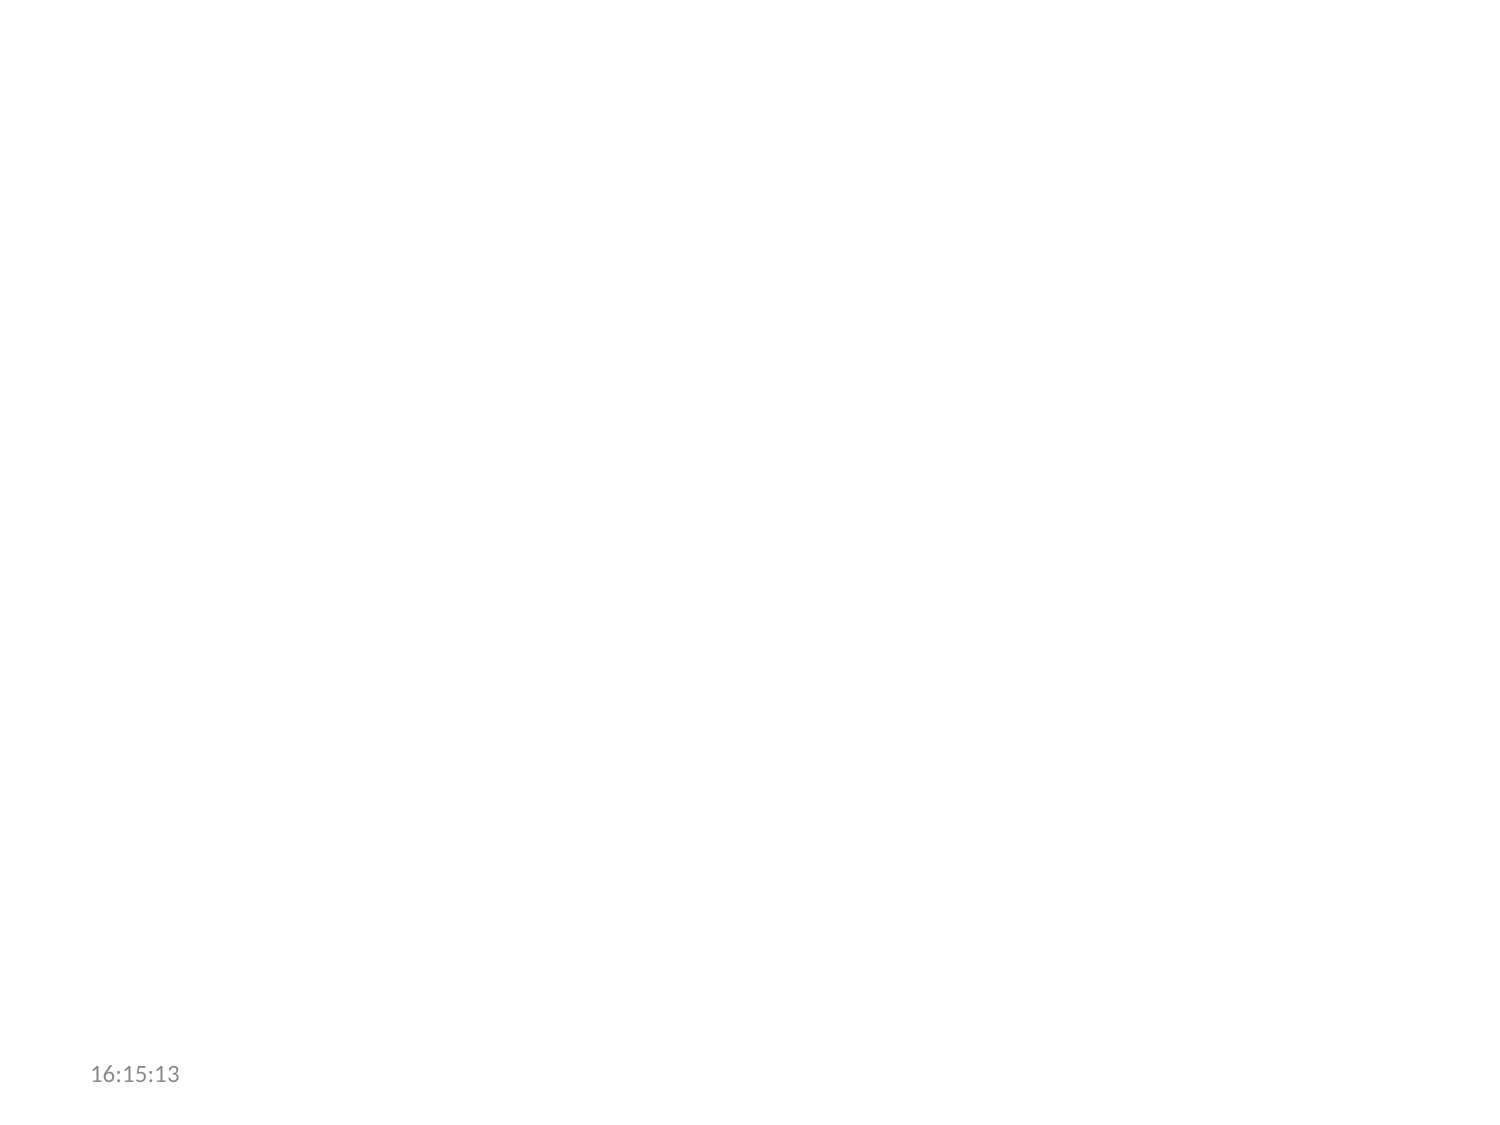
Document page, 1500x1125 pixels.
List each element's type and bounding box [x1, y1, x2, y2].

slide_number [75, 1042, 425, 1103]
